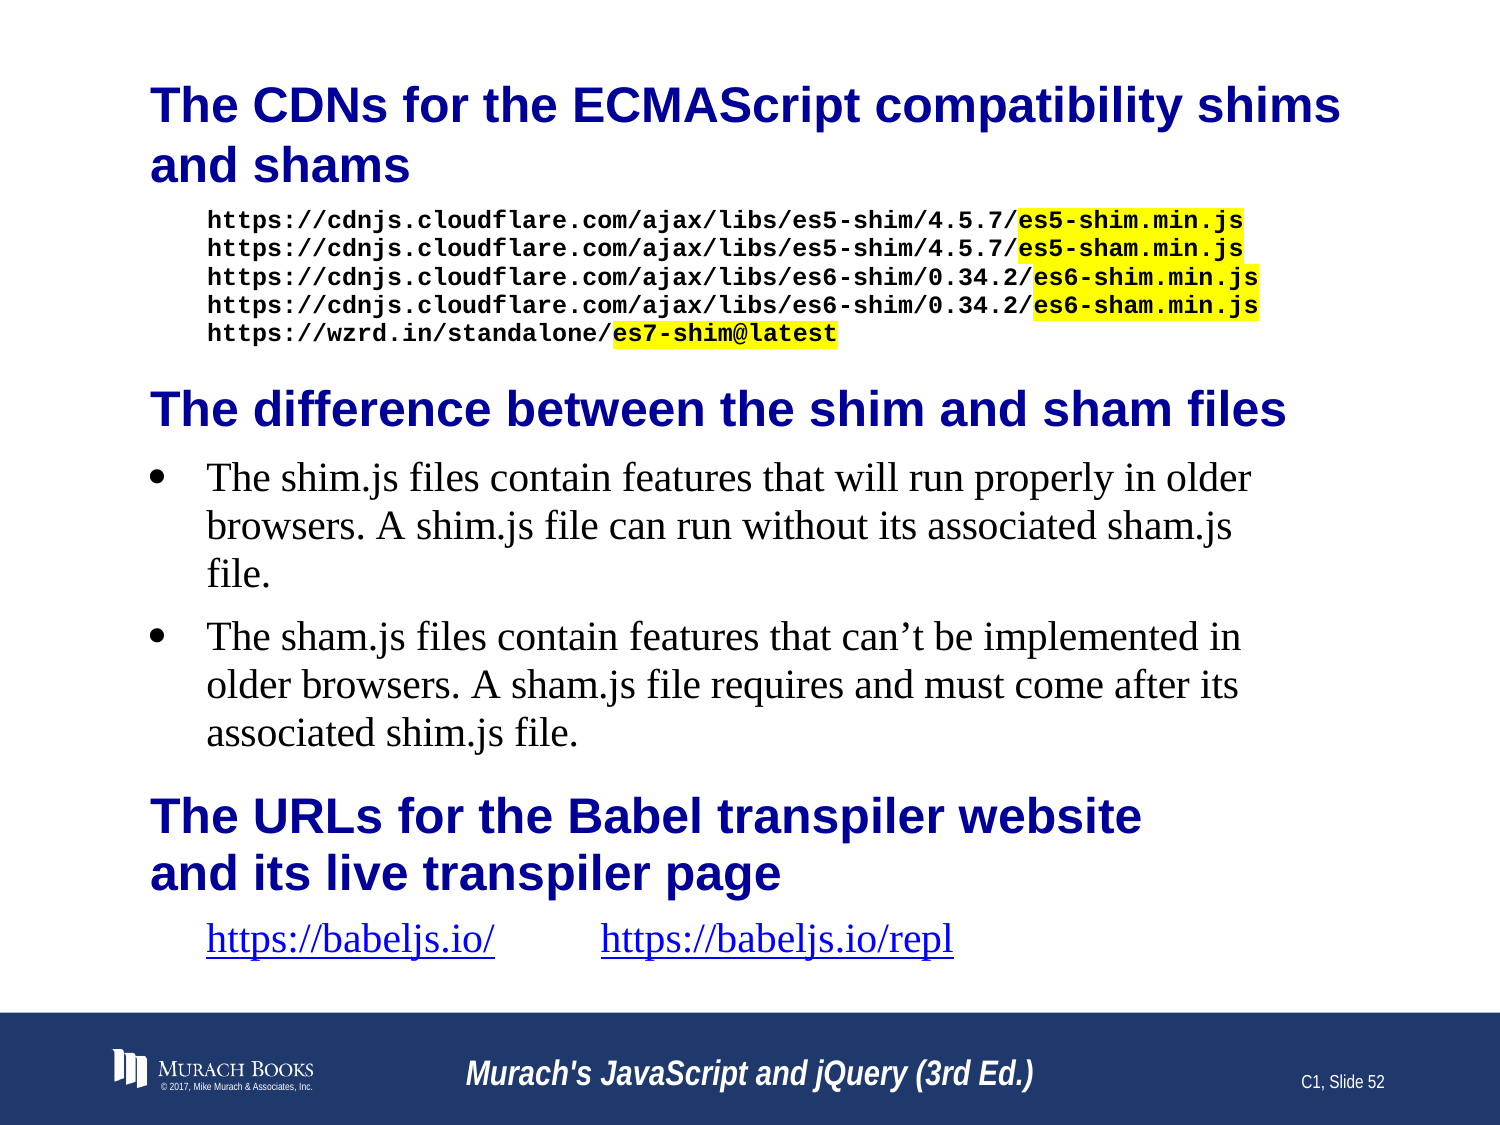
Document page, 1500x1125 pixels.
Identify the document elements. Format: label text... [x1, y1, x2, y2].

title The CDNs for the ECMAScript compatibility shims and shams [150, 72, 1350, 194]
slide_number Murach's JavaScript and jQuery (3rd Ed.) [463, 1025, 1050, 1100]
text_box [149, 207, 1350, 976]
slide_number C1, Slide 52 [1087, 1025, 1400, 1100]
footer © 2017, Mike Murach & Associates, Inc. [12, 1025, 463, 1100]
